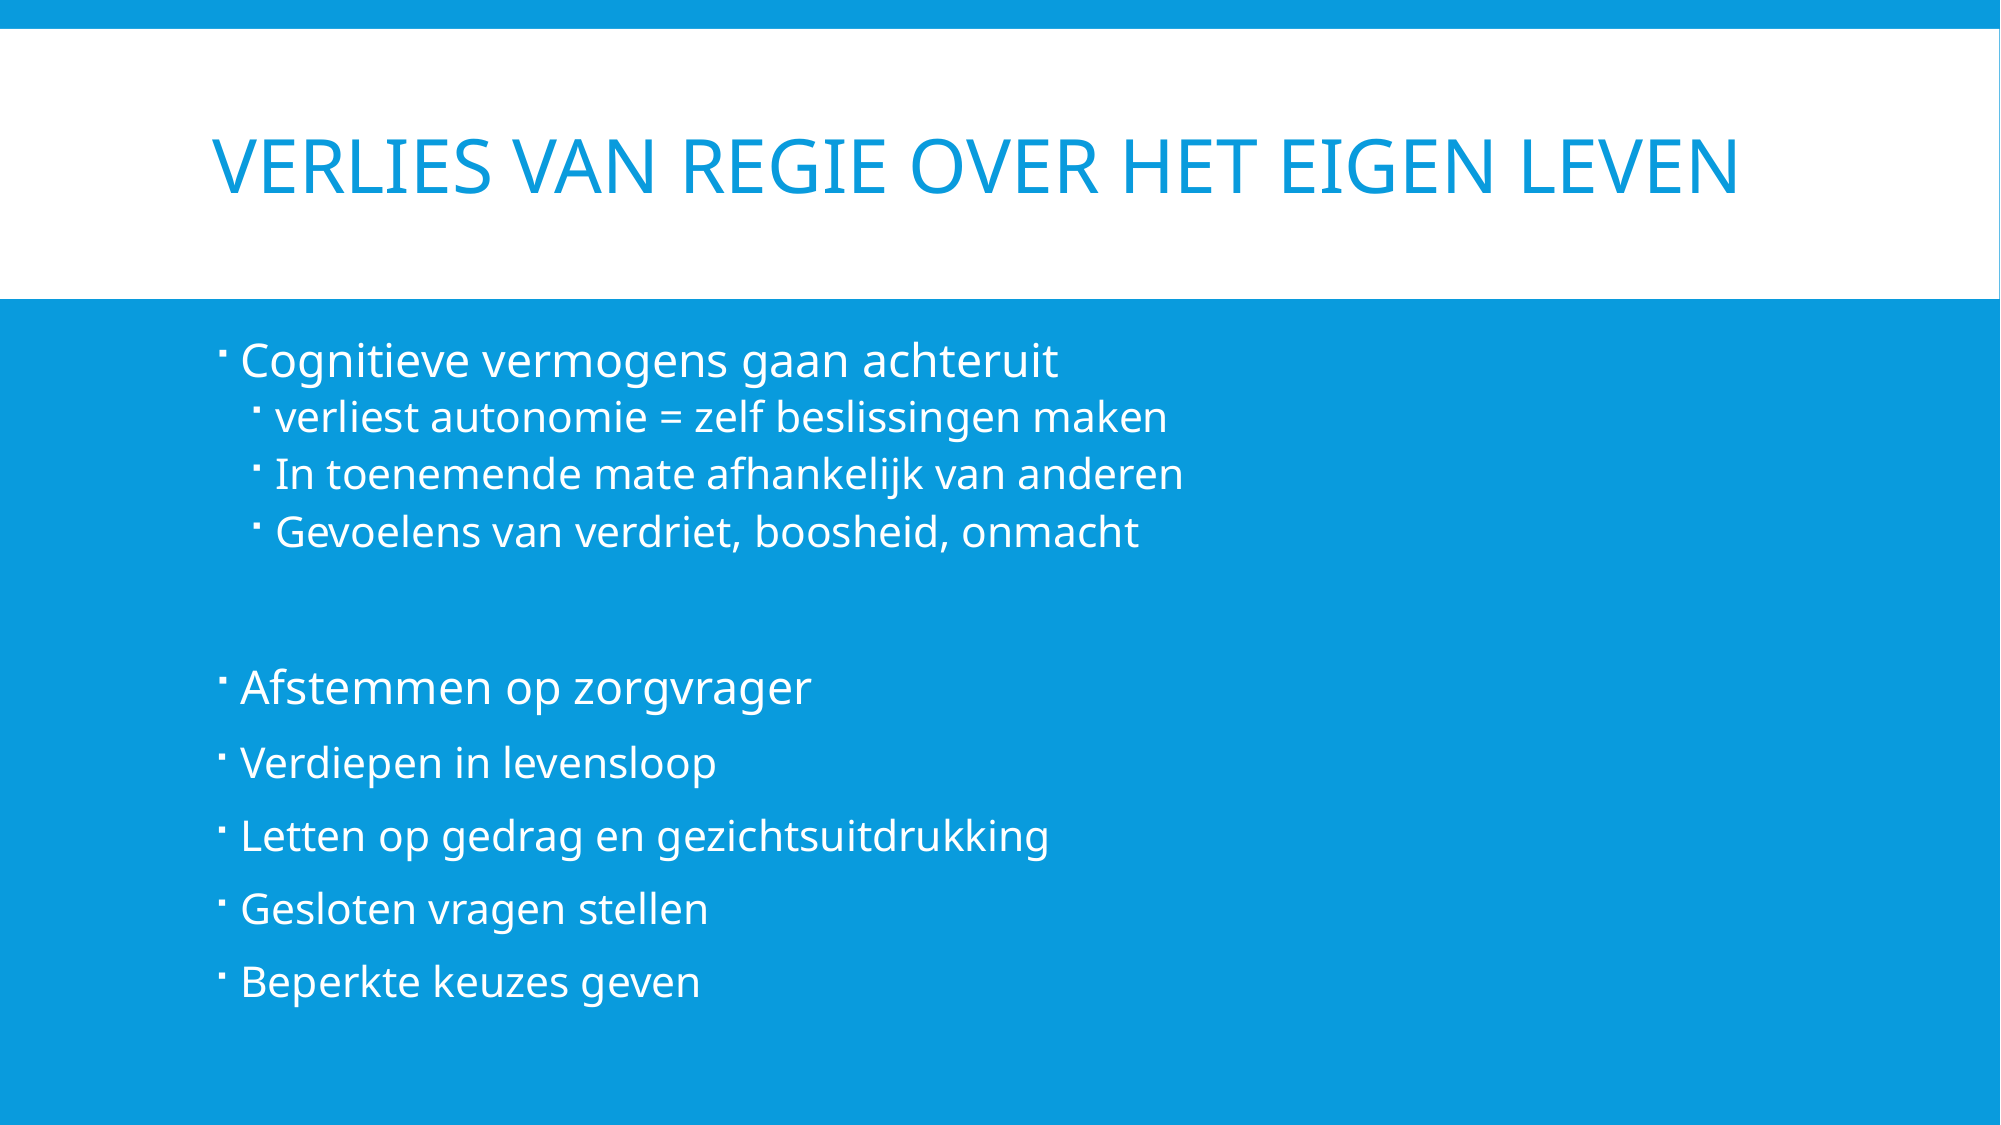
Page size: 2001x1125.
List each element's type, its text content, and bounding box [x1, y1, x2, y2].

list Cognitieve vermogens gaan achteruit verliest autonomie = zelf beslissingen maken In toenemende mate afhankelijk van anderen Gevoelens van verdriet, boosheid, onmacht Afstemmen op zorgvrager Verdiepen in levensloop Letten op gedrag en gezichtsuitdrukking Gesloten vragen stellen Beperkte keuzes geven [197, 329, 1803, 1020]
title Verlies van regie over het eigen leven [197, 46, 1803, 295]
